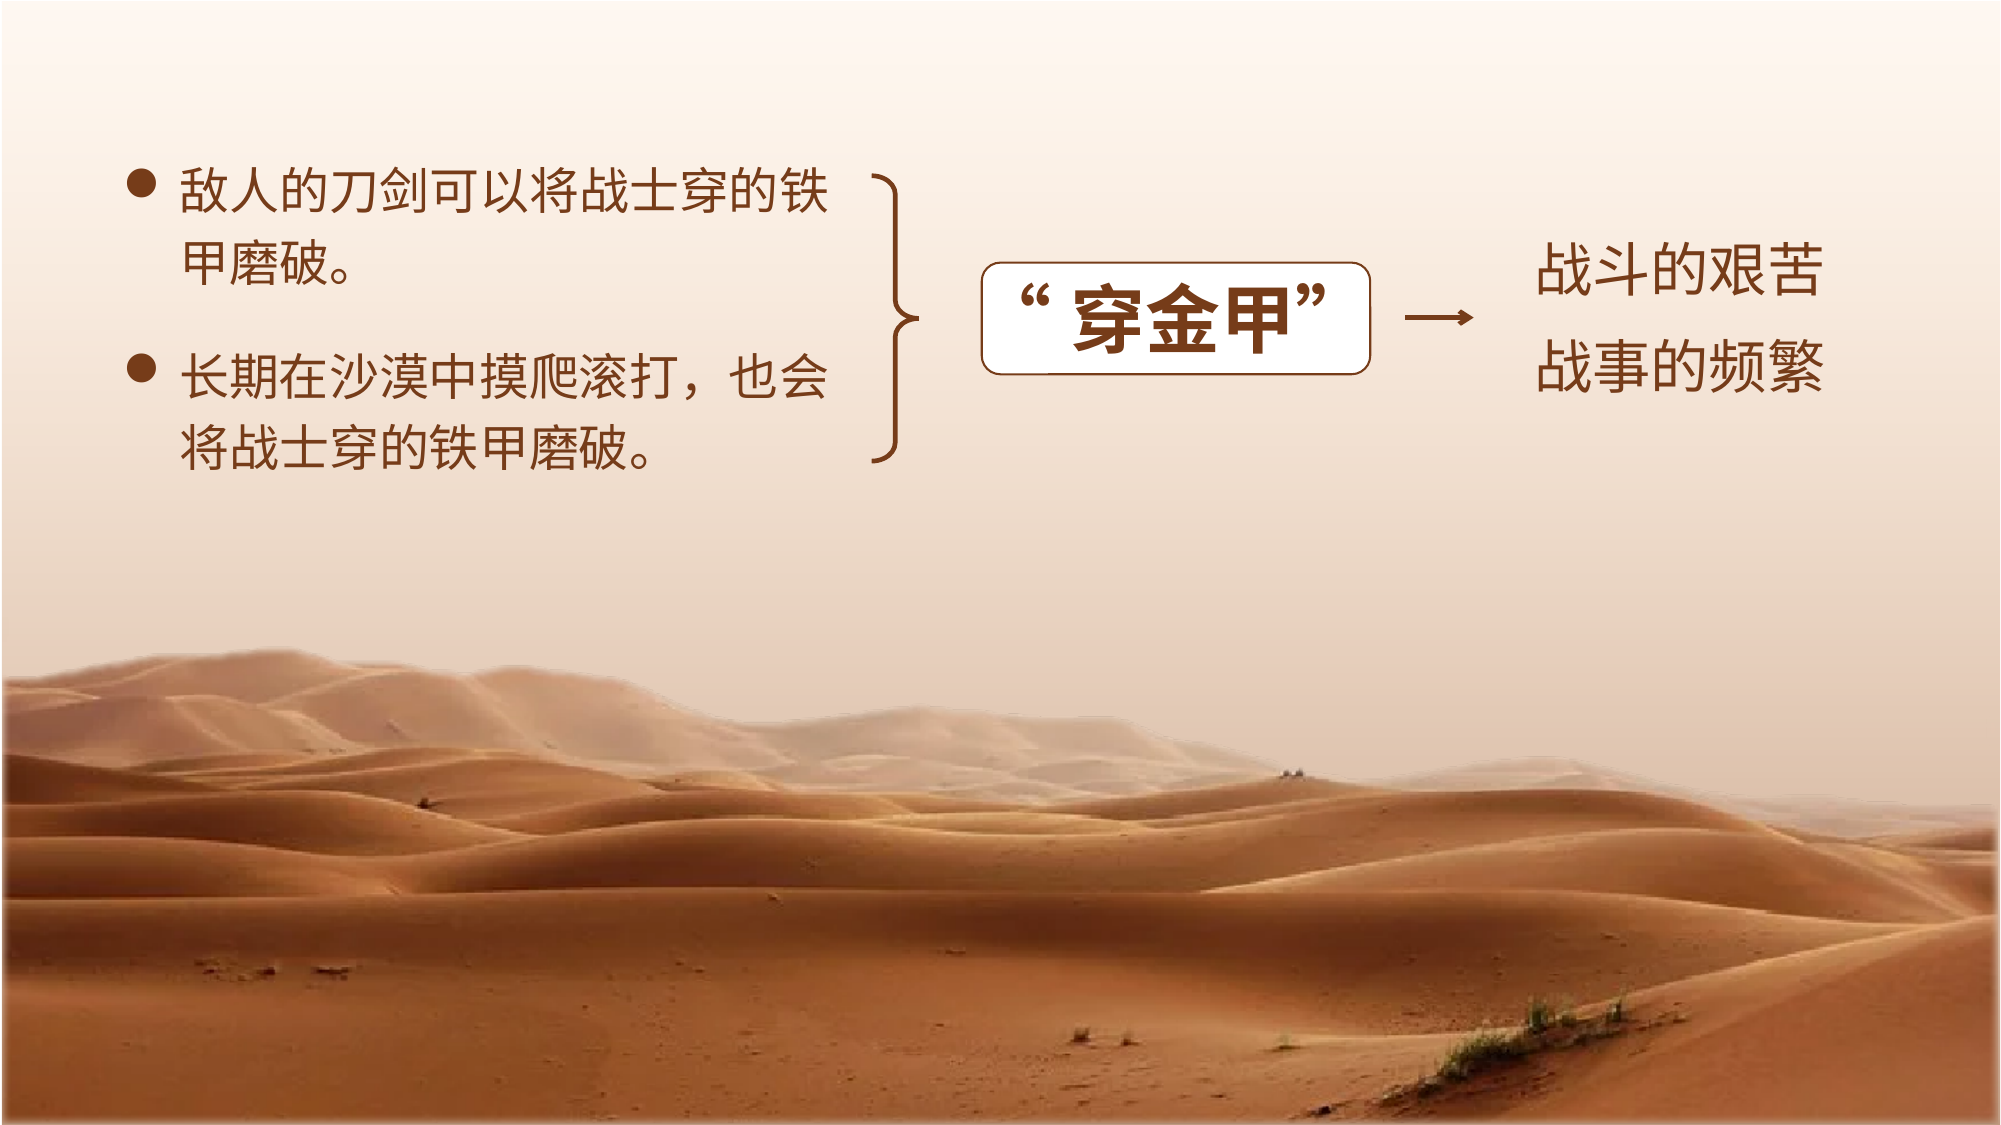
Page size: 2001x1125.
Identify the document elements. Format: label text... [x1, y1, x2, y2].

text_box 敌人的刀剑可以将战士穿的铁甲磨破。 [108, 139, 853, 299]
text_box 长期在沙漠中摸爬滚打，也会将战士穿的铁甲磨破。 [108, 325, 846, 485]
text_box [871, 175, 919, 462]
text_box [1405, 226, 1856, 409]
picture [8, 624, 1991, 1117]
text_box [956, 262, 1391, 375]
